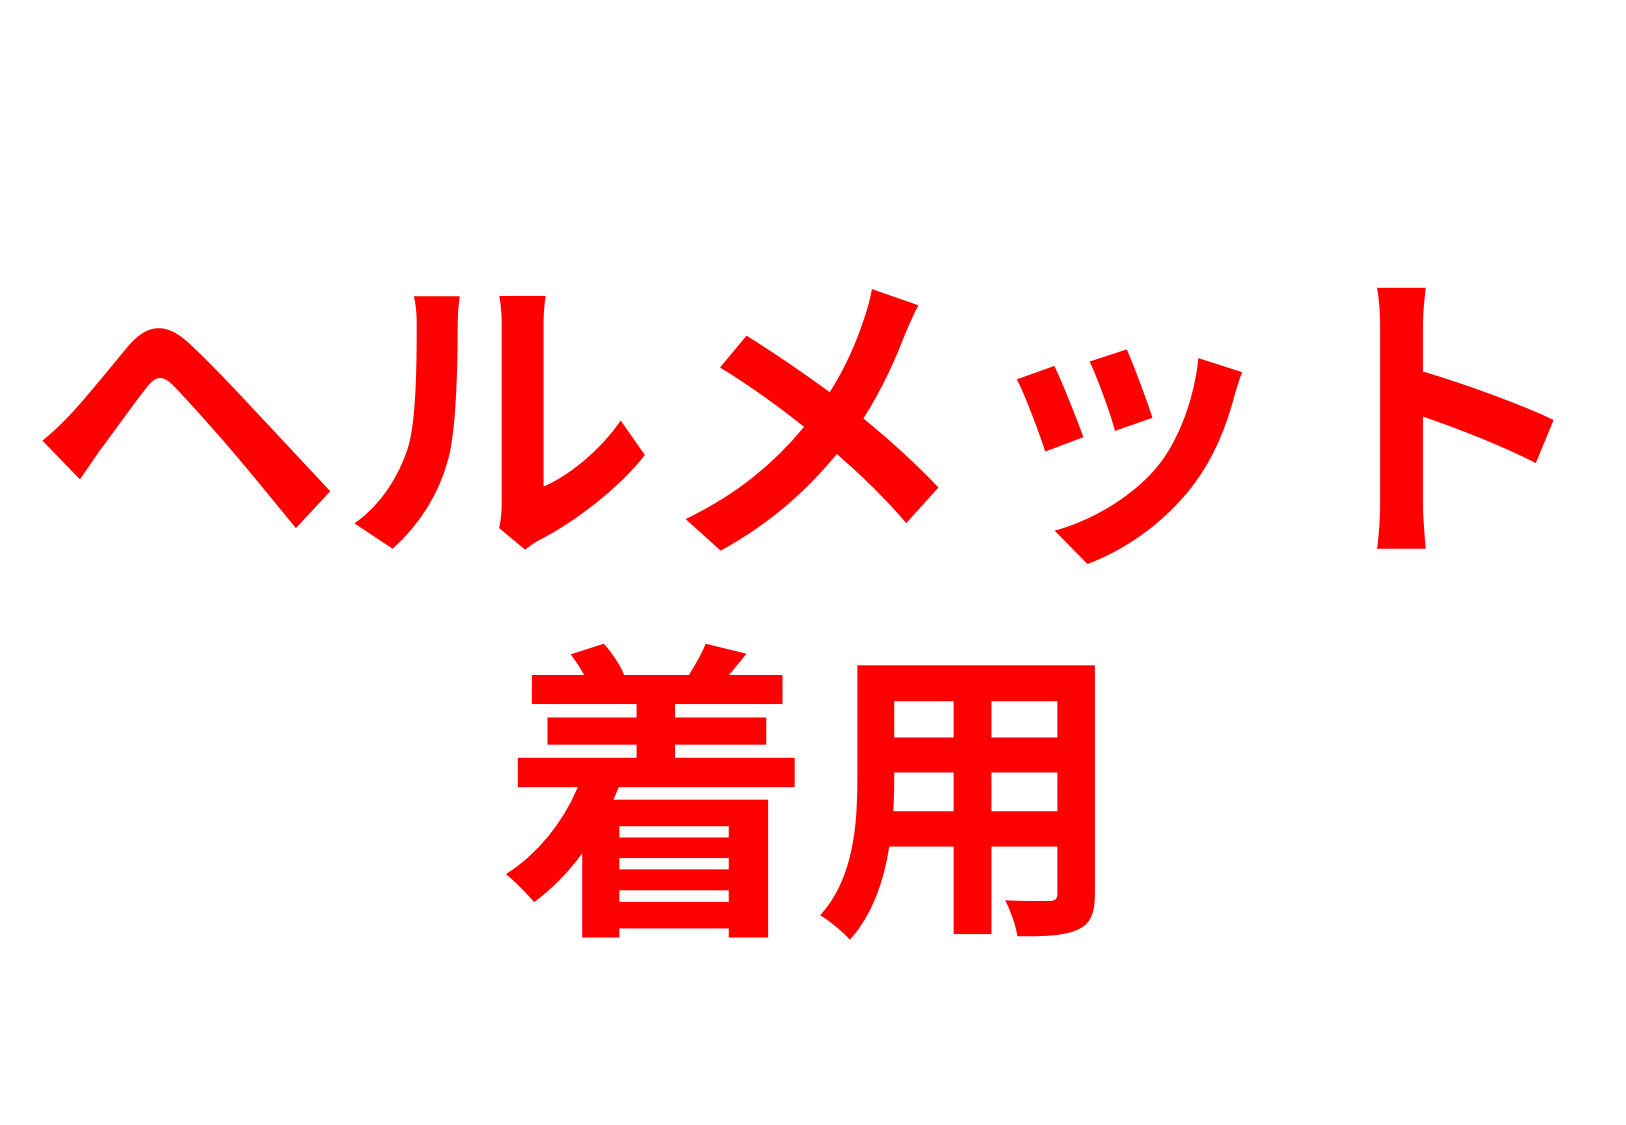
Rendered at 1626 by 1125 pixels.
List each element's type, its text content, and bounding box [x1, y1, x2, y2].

text_box ヘルメット 着用 [0, 215, 1625, 981]
